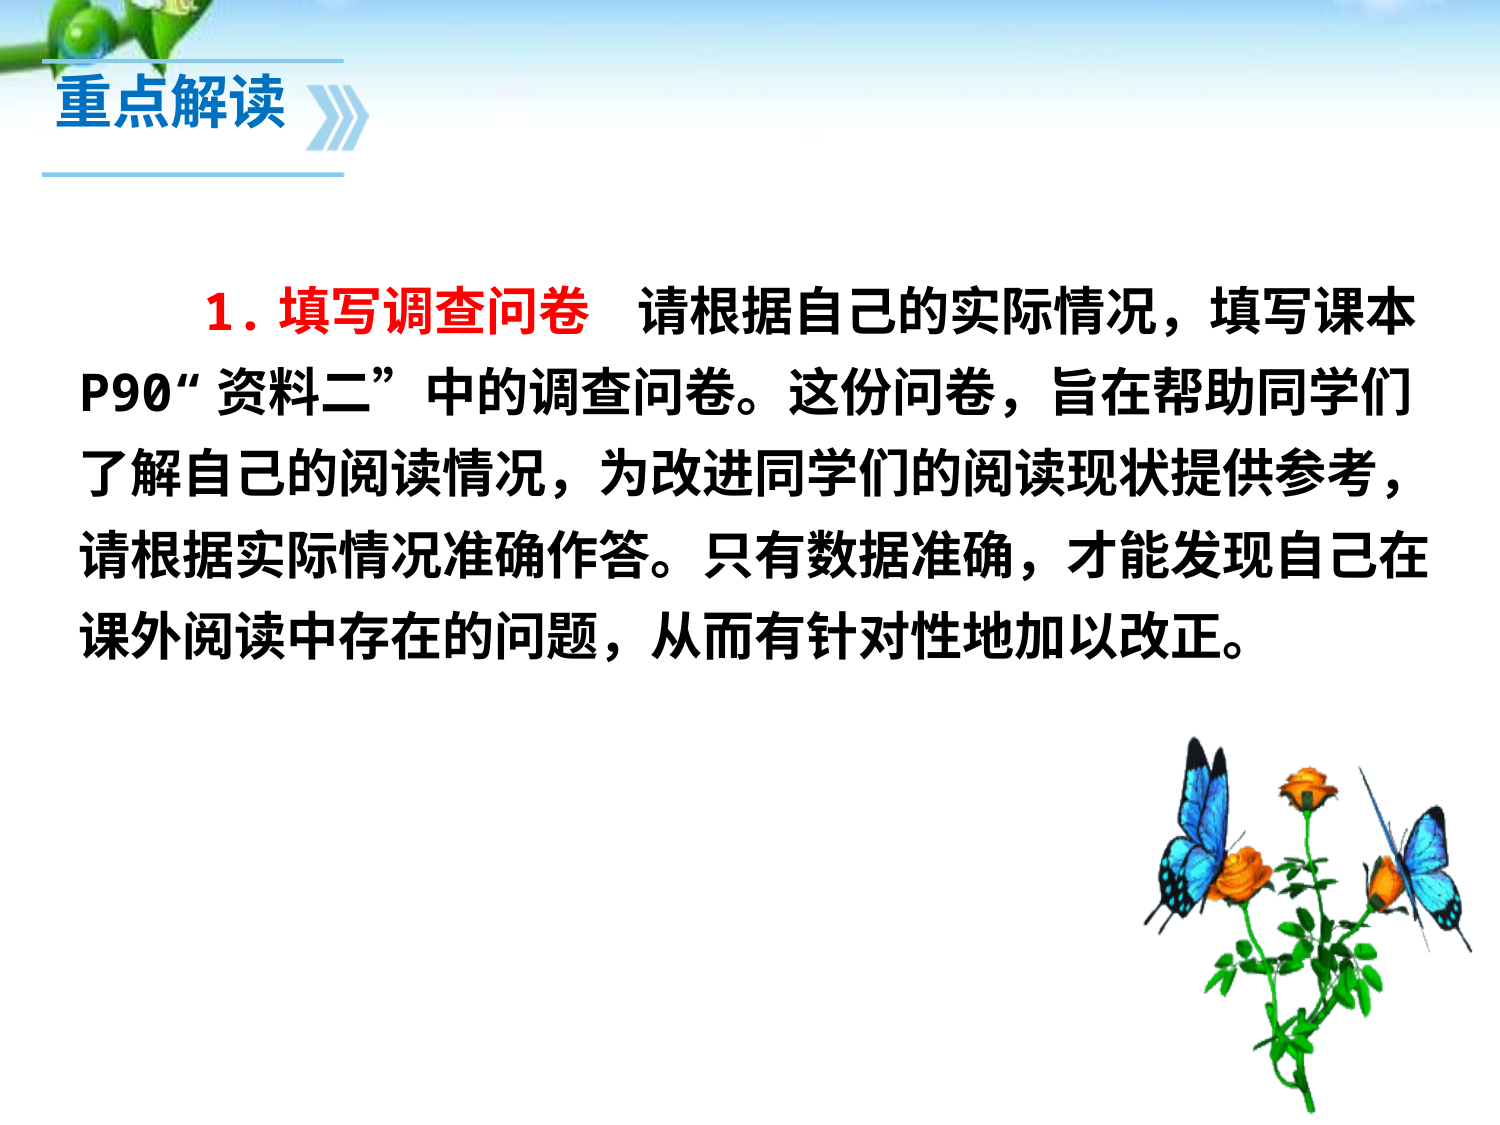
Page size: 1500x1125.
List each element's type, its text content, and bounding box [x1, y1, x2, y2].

text_box 1.填写调查问卷 请根据自己的实际情况，填写课本P90“资料二”中的调查问卷。这份问卷，旨在帮助同学们了解自己的阅读情况，为改进同学们的阅读现状提供参考，请根据实际情况准确作答。只有数据准确，才能发现自己在课外阅读中存在的问题，从而有针对性地加以改正。 [64, 252, 1461, 674]
picture [0, 0, 1500, 1125]
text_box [29, 57, 369, 177]
